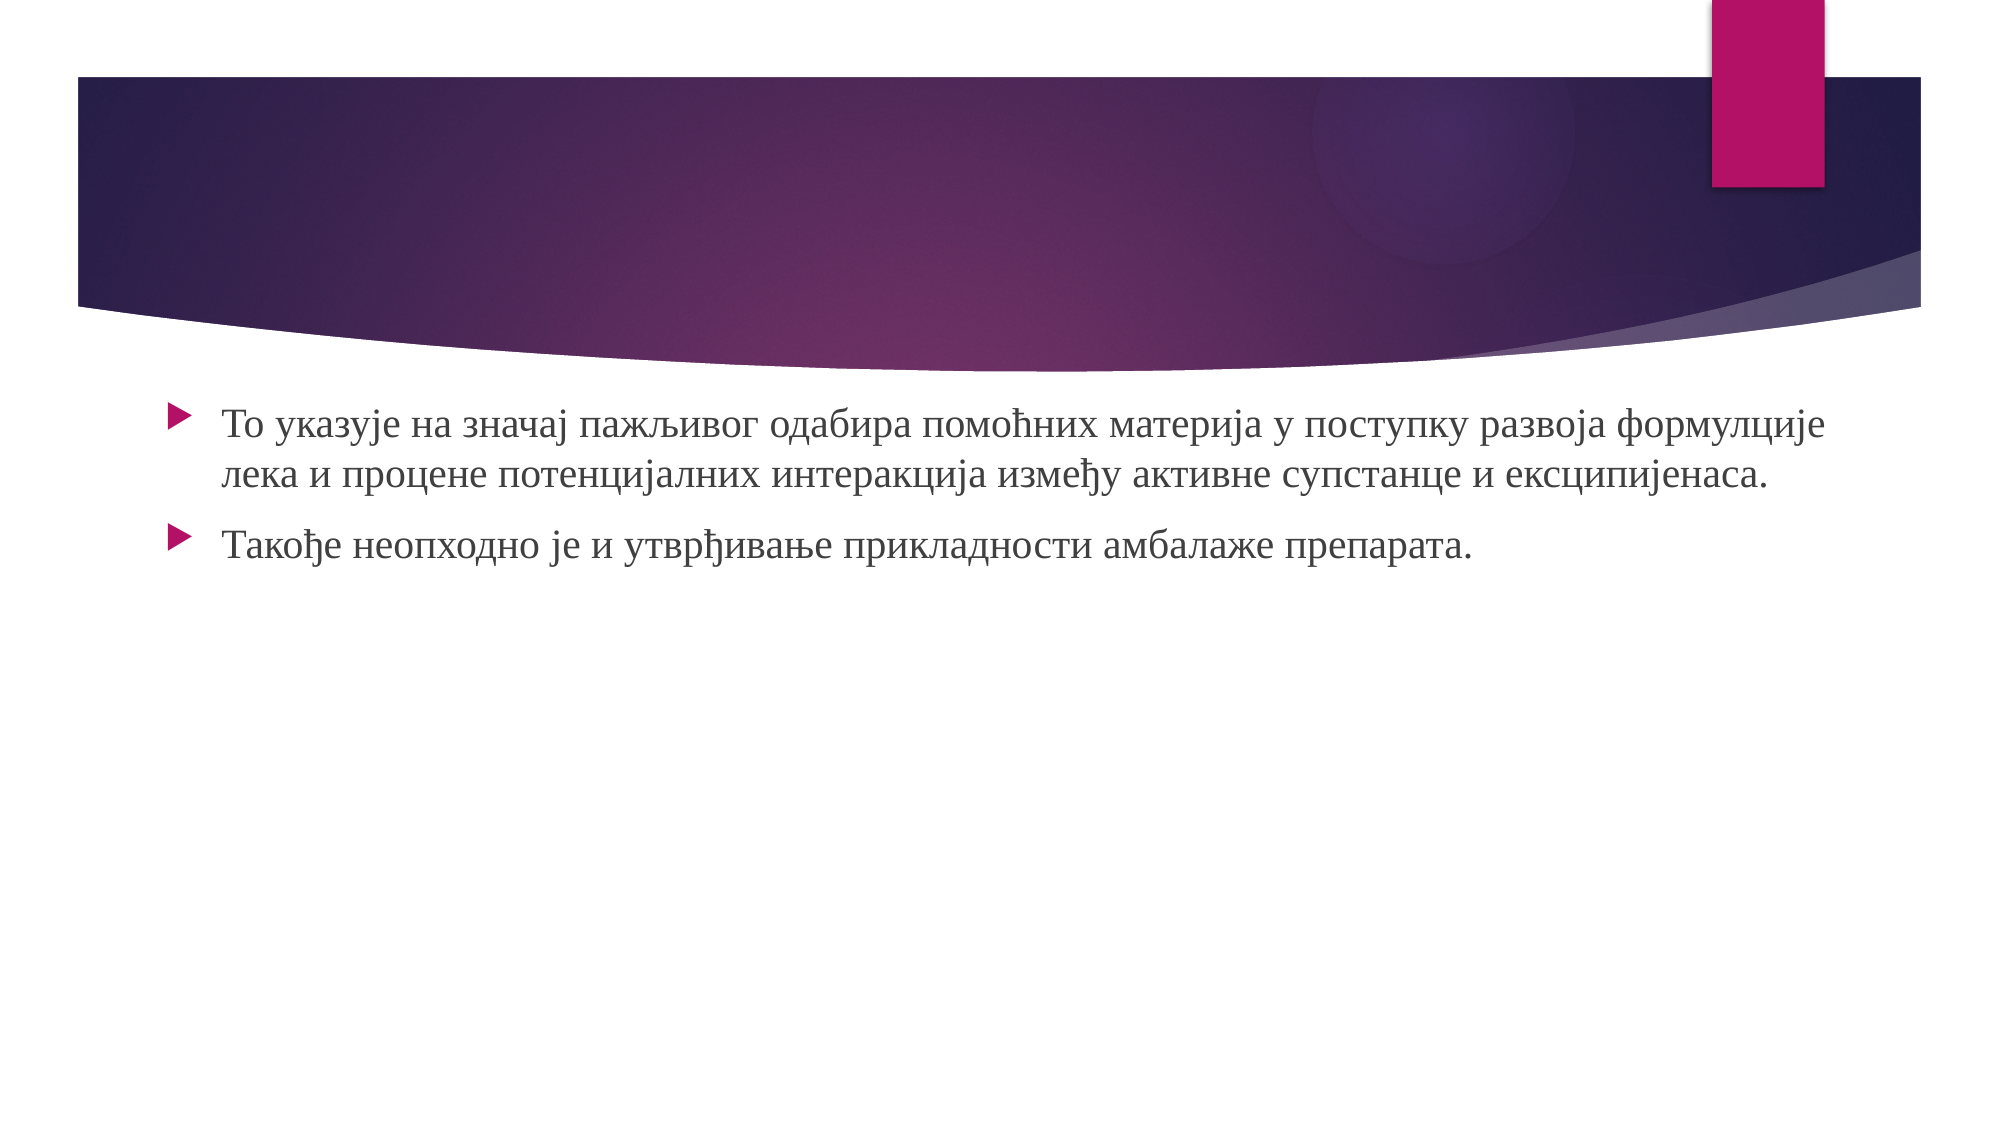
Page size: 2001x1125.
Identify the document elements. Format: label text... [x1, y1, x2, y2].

list То указује на значај пажљивог одабира помоћних материја у поступку развоја формулције лека и процене потенцијалних интеракција између активне супстанце и ексципијенаса. Такође неопходно је и утврђивање прикладности амбалаже препарата. [149, 388, 1850, 950]
